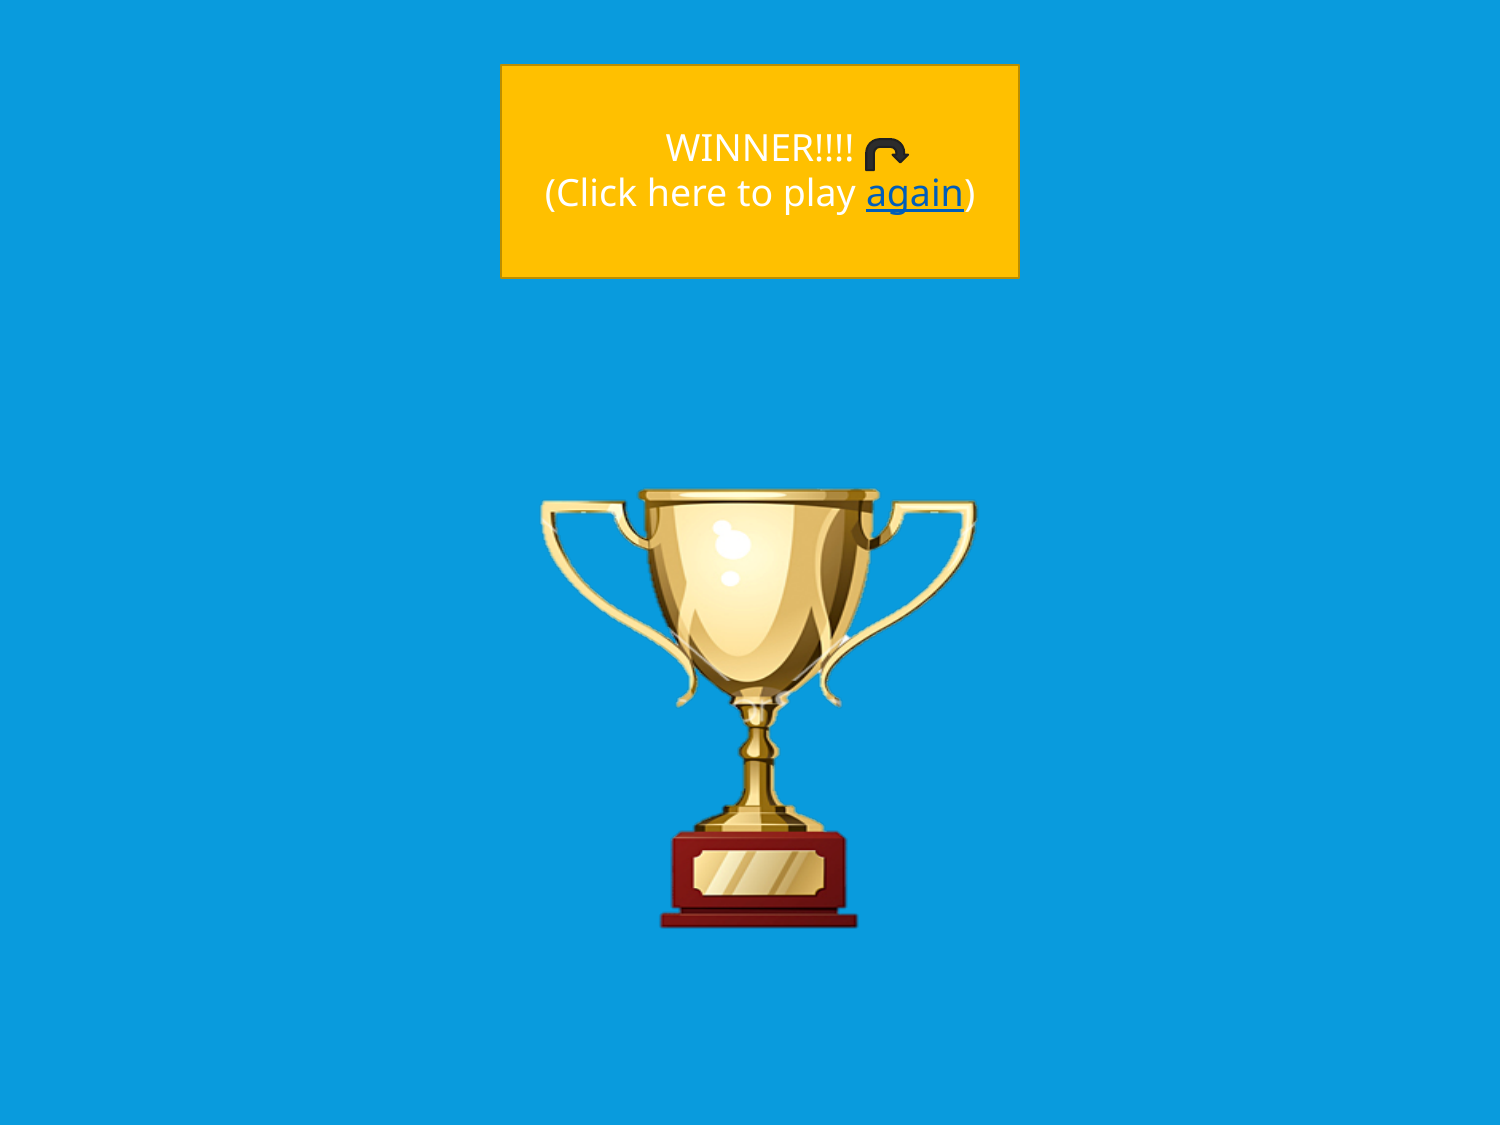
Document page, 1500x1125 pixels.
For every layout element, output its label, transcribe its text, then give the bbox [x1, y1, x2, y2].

text_box WINNER!!!! (Click here to play again) [500, 64, 1020, 279]
picture [540, 489, 977, 928]
text_box [865, 138, 910, 172]
